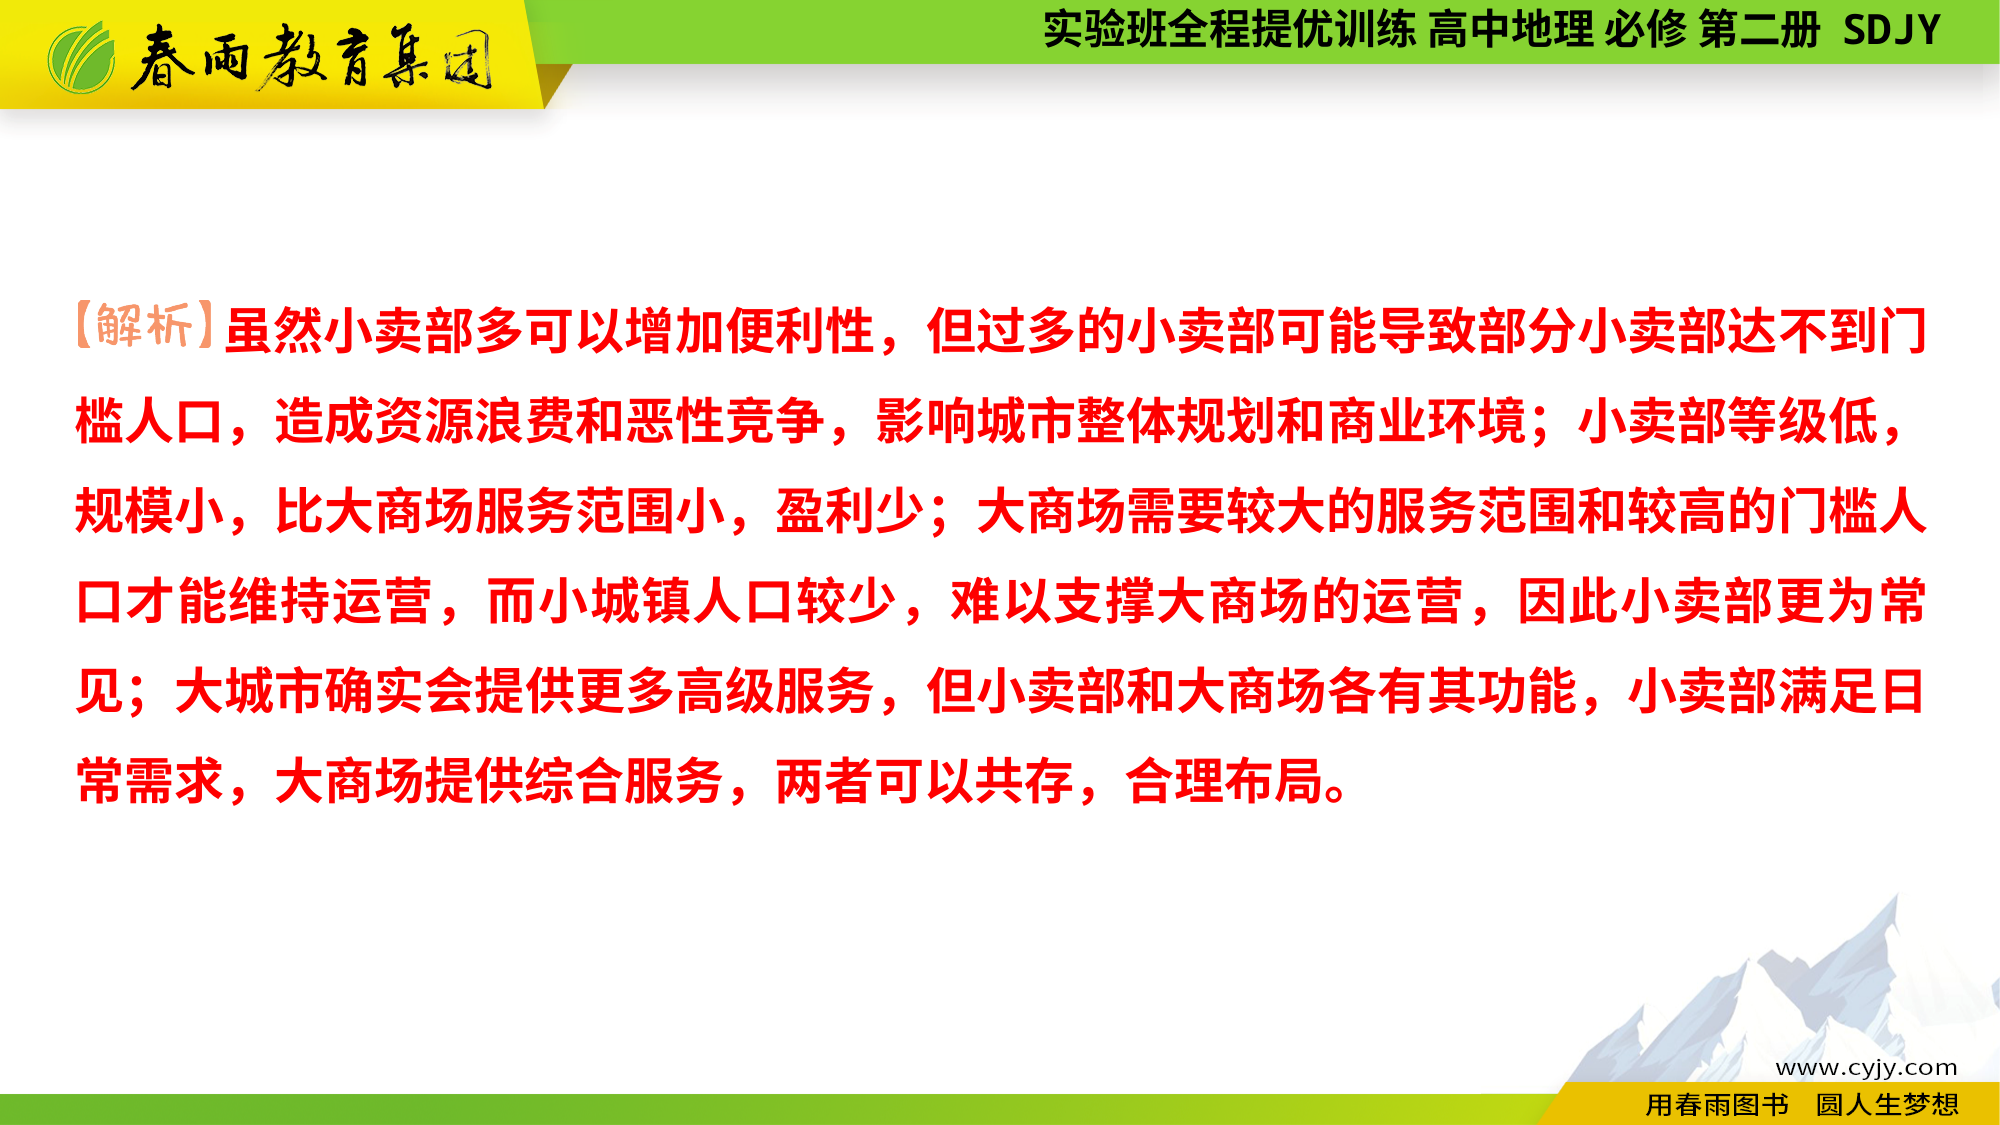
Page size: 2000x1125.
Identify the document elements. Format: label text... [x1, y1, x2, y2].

list 虽然小卖部多可以增加便利性，但过多的小卖部可能导致部分小卖部达不到门槛人口，造成资源浪费和恶性竞争，影响城市整体规划和商业环境；小卖部等级低，规模小，比大商场服务范围小，盈利少；大商场需要较大的服务范围和较高的门槛人口才能维持运营，而小城镇人口较少，难以支撑大商场的运营，因此小卖部更为常见；大城市确实会提供更多高级服务，但小卖部和大商场各有其功能，小卖部满足日常需求，大商场提供综合服务，两者可以共存，合理布局。 [59, 261, 1944, 823]
picture [0, 0, 2000, 1125]
